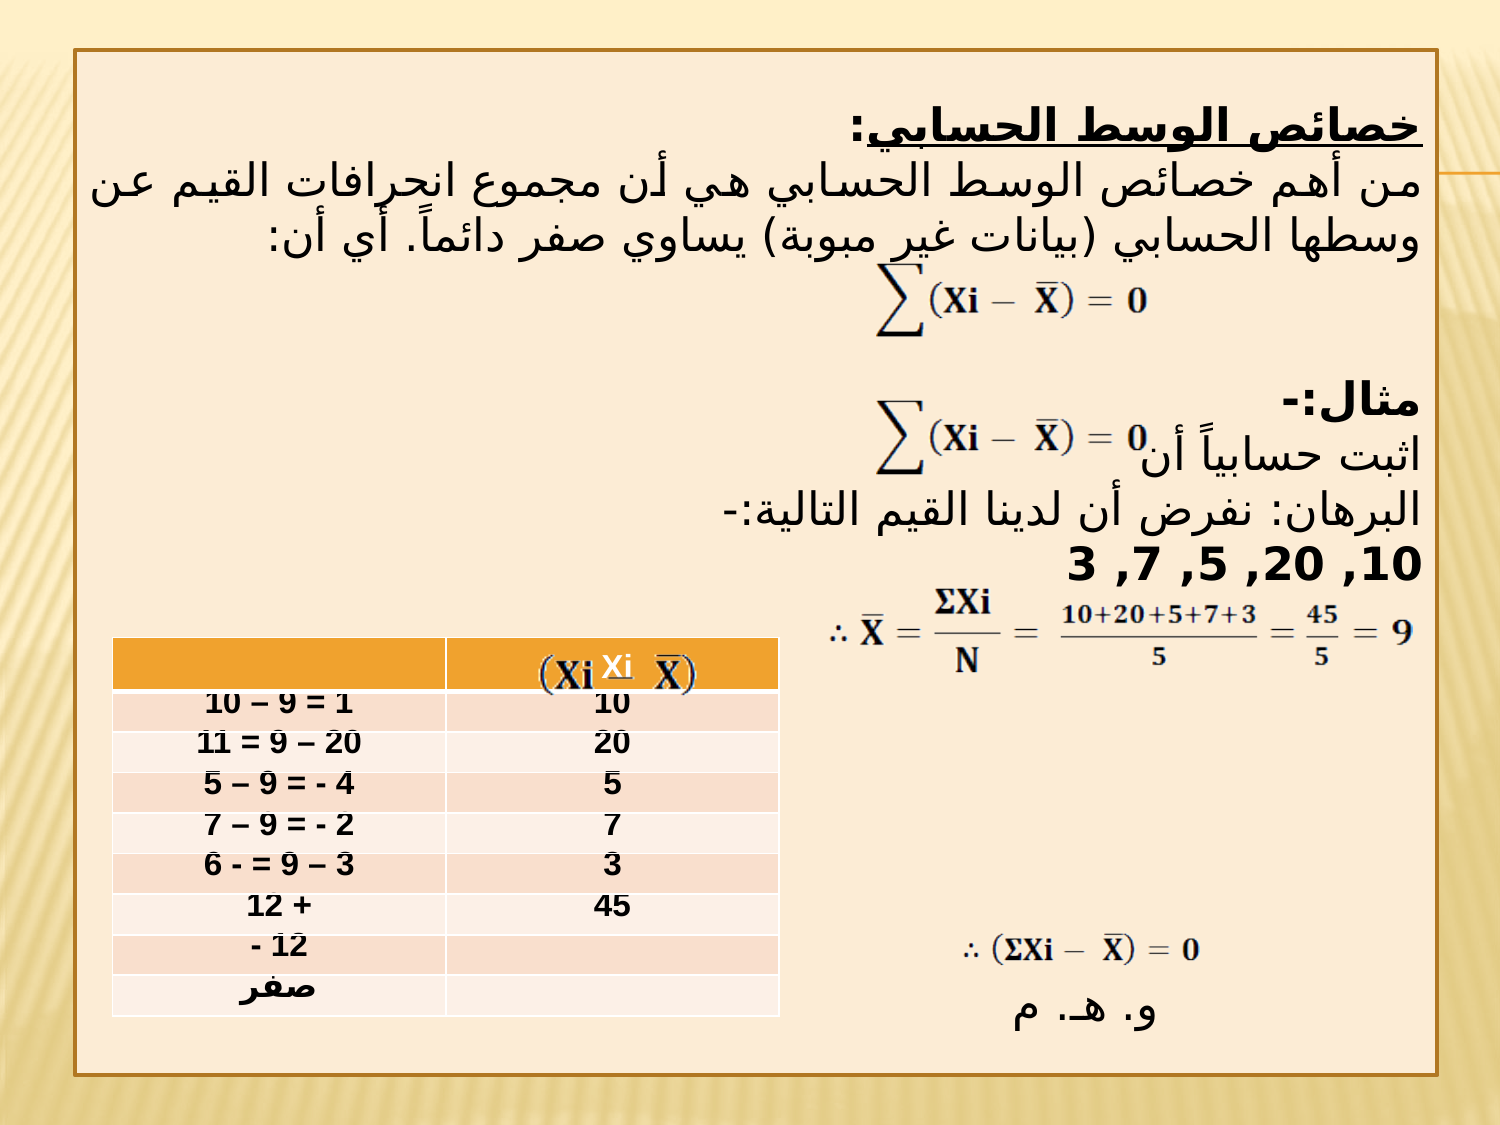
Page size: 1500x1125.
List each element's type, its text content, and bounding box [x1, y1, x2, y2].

text_box خصائص الوسط الحسابي: من أهم خصائص الوسط الحسابي هي أن مجموع انحرافات القيم عن وسطها الحسابي (بيانات غير مبوبة) يساوي صفر دائماً. أي أن: مثال:- اثبت حسابياً أن البرهان: نفرض أن لدينا القيم التالية:- 10, 20, 5, 7, 3 و. هـ. م [73, 75, 1439, 120]
table_cell 20 – 9 = 11 [113, 733, 445, 772]
text_box [869, 403, 1157, 503]
text_box [0, 120, 1500, 196]
picture [537, 649, 700, 709]
text_box [0, 196, 1500, 232]
table_cell 7 – 9 = - 2 [113, 814, 445, 853]
table_cell 10 – 9 = 1 [113, 694, 445, 731]
table_header 30 - [531, 694, 704, 722]
table_cell + 12 [113, 895, 445, 934]
table_cell [447, 936, 778, 974]
table_cell 3 [447, 854, 778, 893]
text_box [869, 266, 1157, 365]
picture [876, 262, 1151, 351]
table_cell - 12 [113, 936, 445, 974]
table_cell 45 [447, 895, 778, 934]
table_cell 3 – 9 = - 6 [113, 854, 445, 893]
text_box [0, 0, 1500, 75]
picture [962, 929, 1201, 976]
text_box [955, 933, 1207, 990]
table_cell [447, 976, 778, 1015]
table_cell 20 [447, 733, 778, 772]
picture [876, 399, 1151, 488]
table_cell 7 [447, 814, 778, 853]
picture [828, 587, 1413, 682]
text_box خصائص الوسط الحسابي: من أهم خصائص الوسط الحسابي هي أن مجموع انحرافات القيم عن وسطها الحسابي (بيانات غير مبوبة) يساوي صفر دائماً. أي أن: مثال:- اثبت حسابياً أن البرهان: نفرض أن لدينا القيم التالية:- 10, 20, 5, 7, 3 و. هـ. م [73, 232, 1439, 1077]
table_cell 5 – 9 = - 4 [113, 773, 445, 812]
table_cell 5 [447, 773, 778, 812]
table_header [113, 638, 445, 689]
text_box [821, 591, 1420, 696]
table_cell صفر [113, 976, 445, 1015]
table_header 50 - [531, 655, 537, 689]
table_header Xi [447, 638, 778, 689]
table_cell 10 [447, 694, 778, 731]
